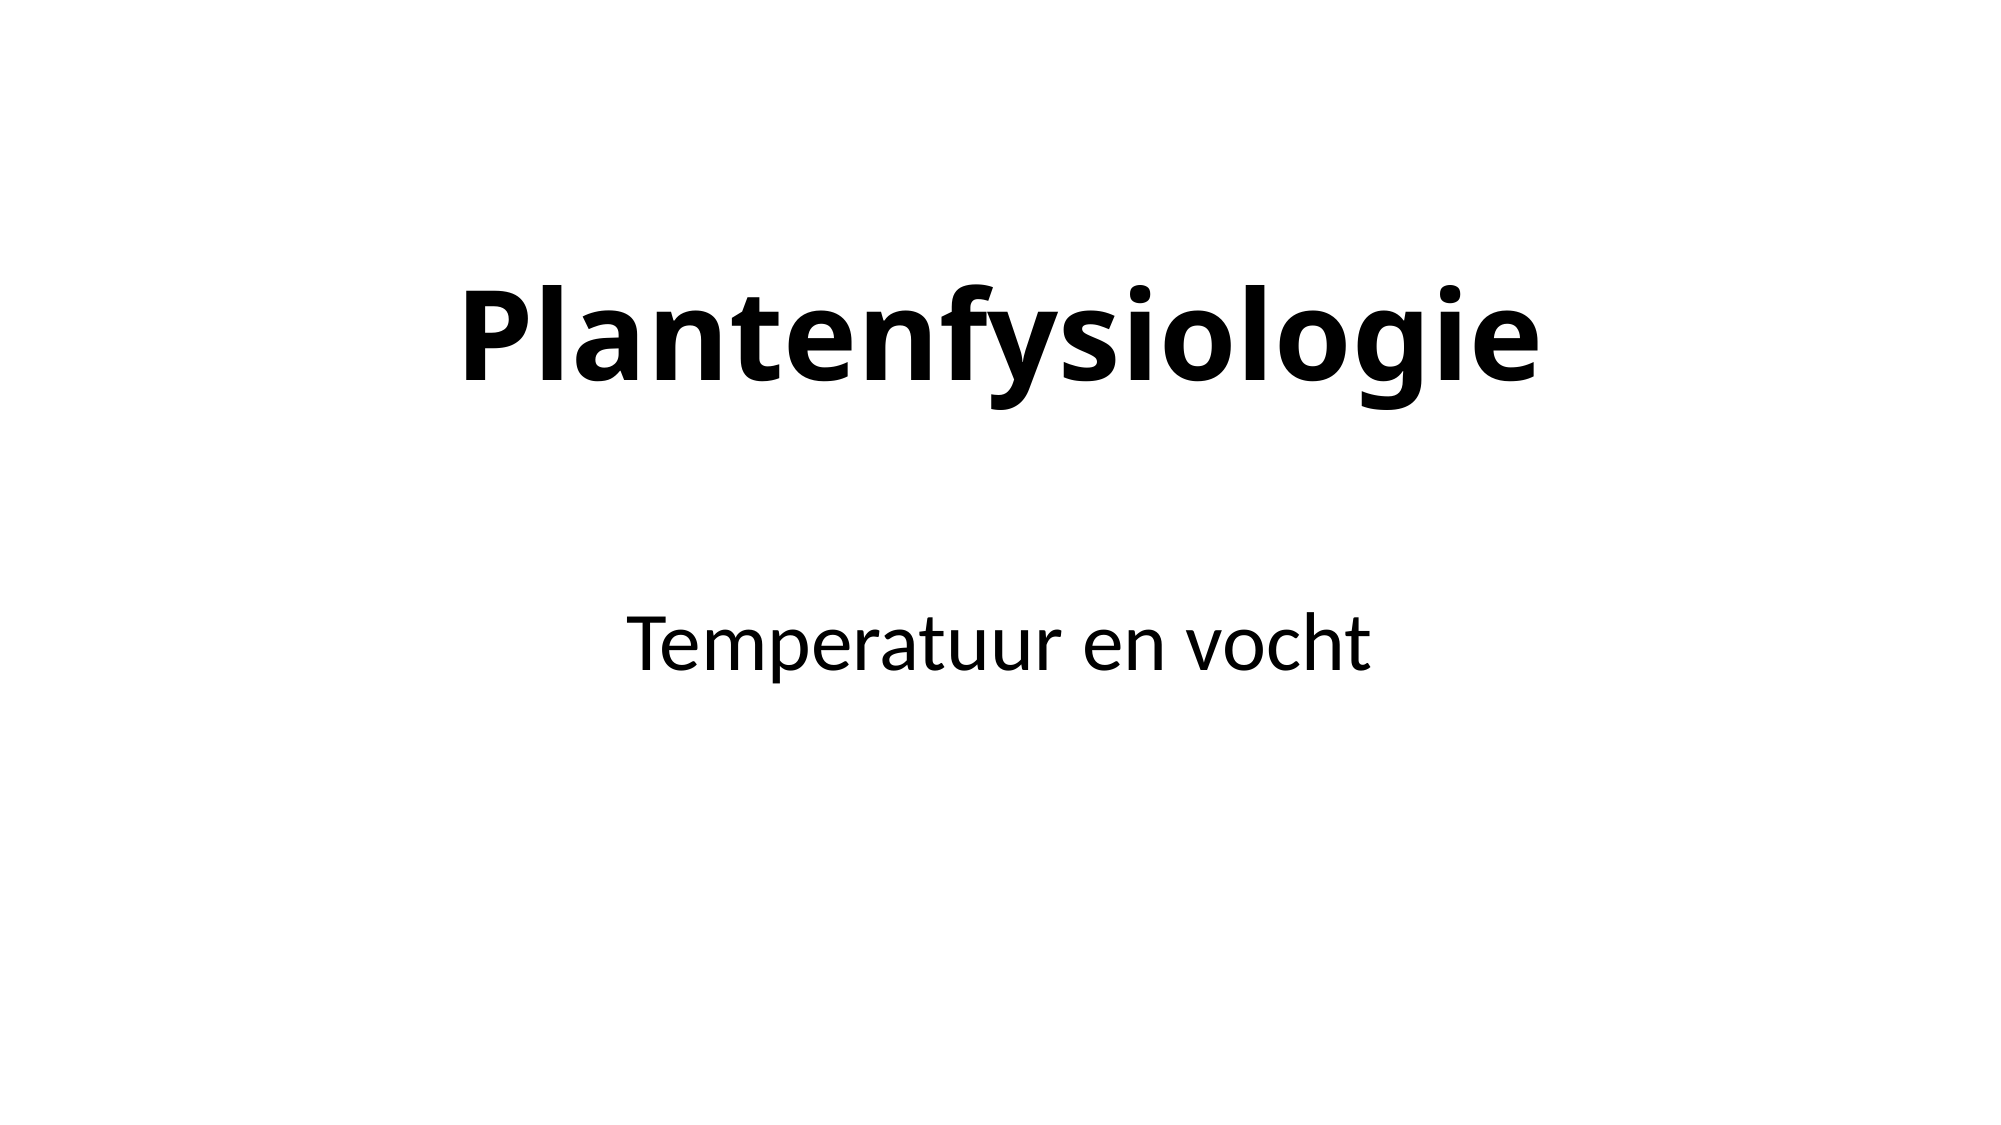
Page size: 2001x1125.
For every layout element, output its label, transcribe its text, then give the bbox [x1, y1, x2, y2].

subtitle Temperatuur en vocht [249, 590, 1750, 863]
title Plantenfysiologie [249, 184, 1750, 416]
